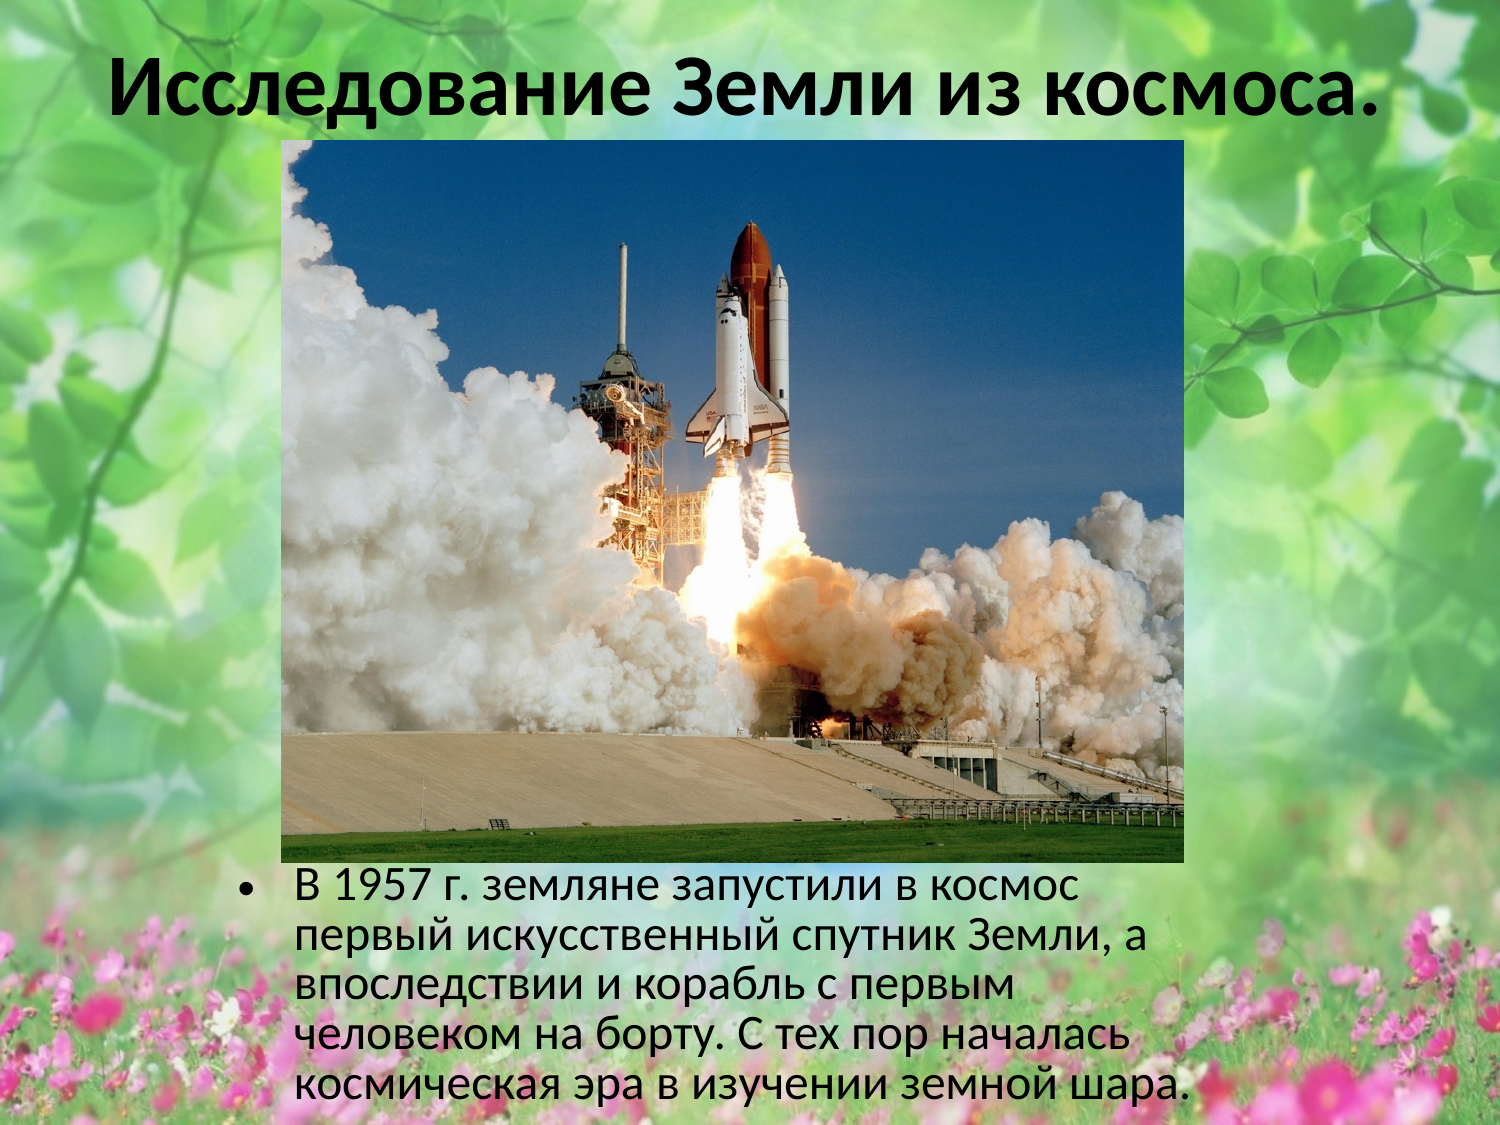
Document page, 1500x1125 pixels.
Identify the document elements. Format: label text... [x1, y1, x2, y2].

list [280, 140, 1184, 863]
title Исследование Земли из космоса. [70, 0, 1421, 188]
list В 1957 г. земляне запустили в космос первый искусственный спутник Земли, а впоследствии и корабль с первым человеком на борту. С тех пор началась космическая эра в изучении земной шара. [222, 855, 1250, 1125]
